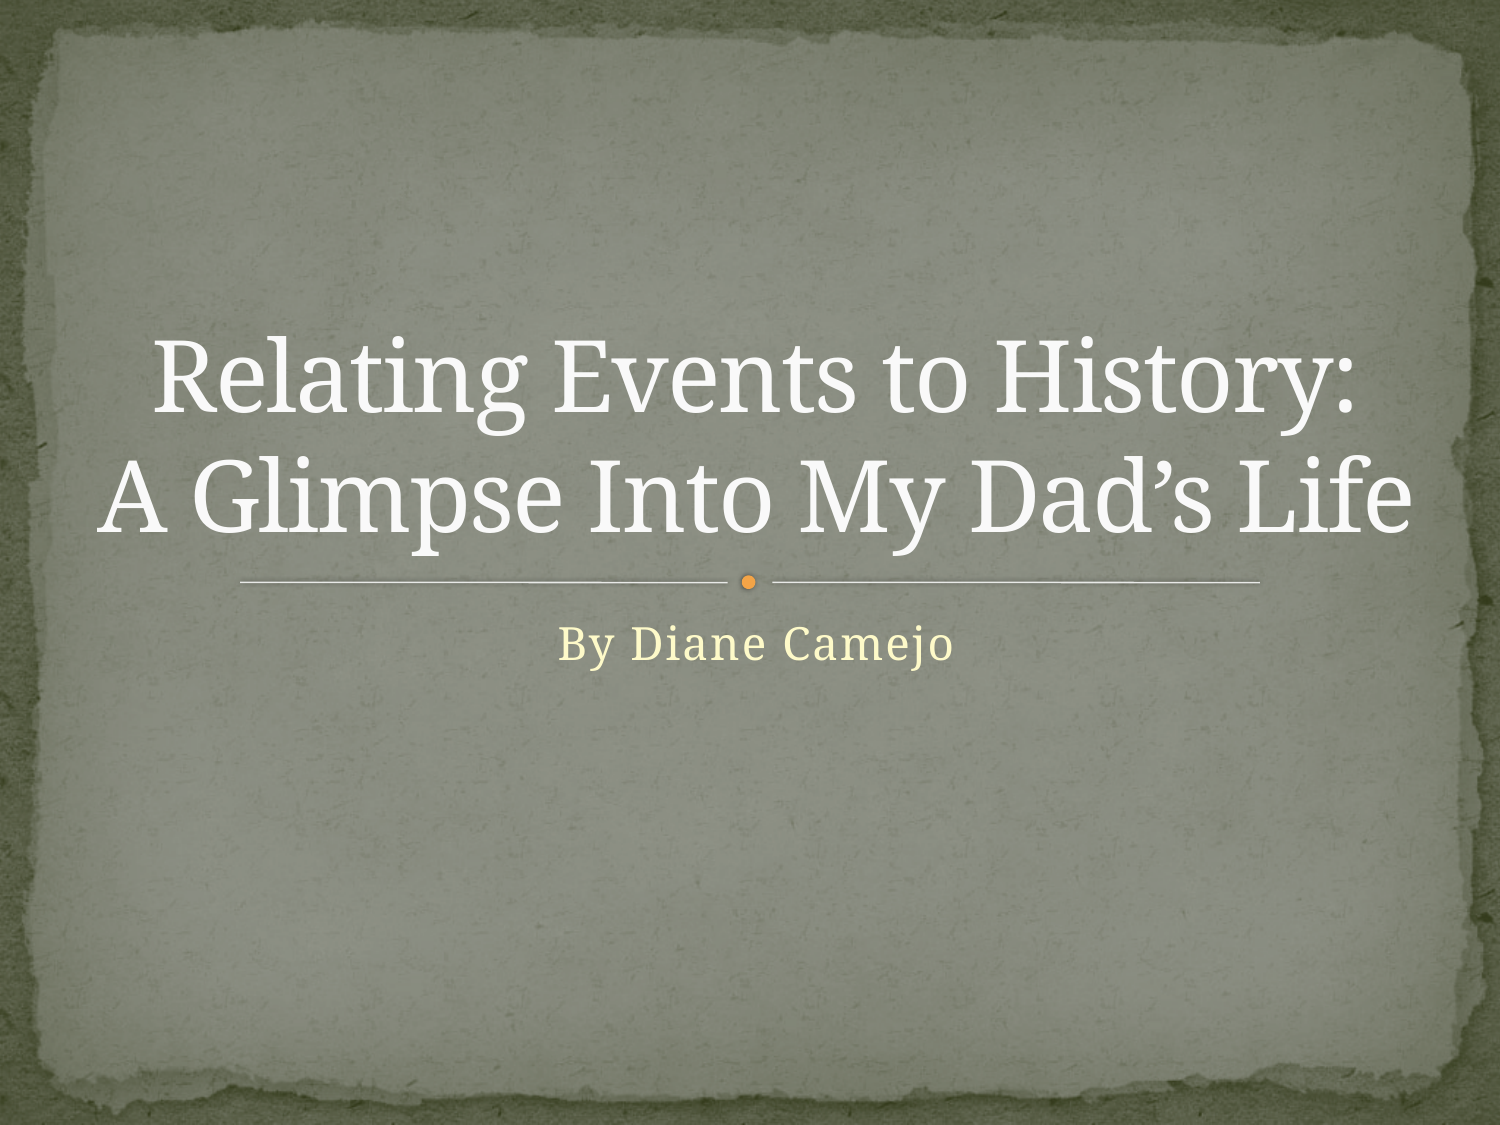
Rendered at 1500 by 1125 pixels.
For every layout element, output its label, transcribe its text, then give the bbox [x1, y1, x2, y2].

subtitle By Diane Camejo [75, 606, 1438, 795]
title Relating Events to History: A Glimpse Into My Dad’s Life [74, 235, 1438, 561]
